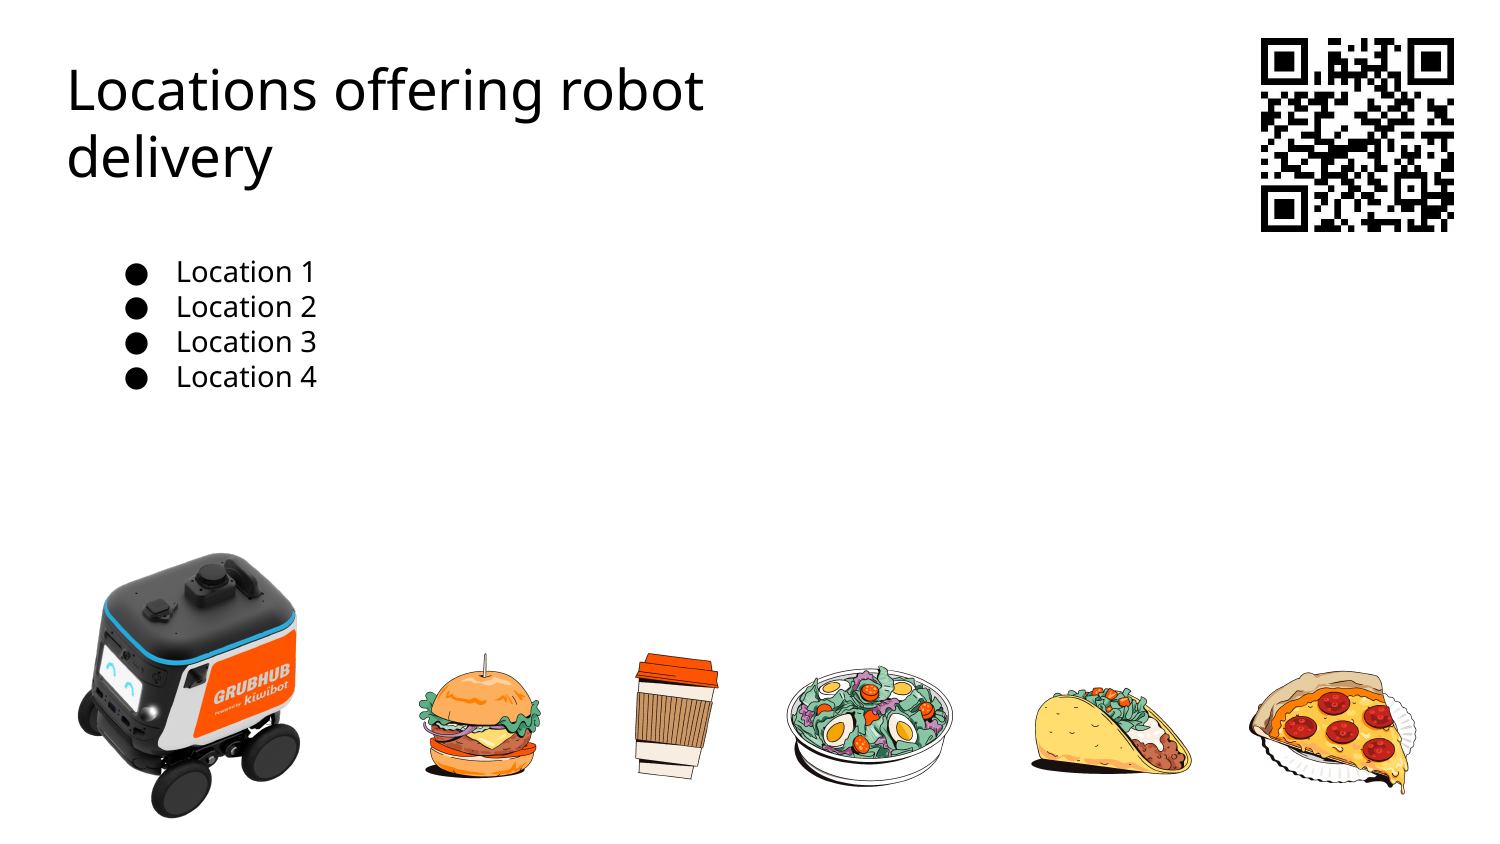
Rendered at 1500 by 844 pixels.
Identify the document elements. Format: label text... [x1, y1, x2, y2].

text_box Location 1 Location 2 Location 3 Location 4 [85, 238, 1023, 591]
picture [1261, 38, 1455, 232]
picture [53, 541, 351, 837]
text_box Locations offering robot delivery [51, 38, 930, 138]
picture [1237, 654, 1431, 802]
picture [400, 646, 563, 794]
picture [1022, 664, 1196, 794]
picture [598, 627, 754, 795]
picture [767, 661, 971, 797]
